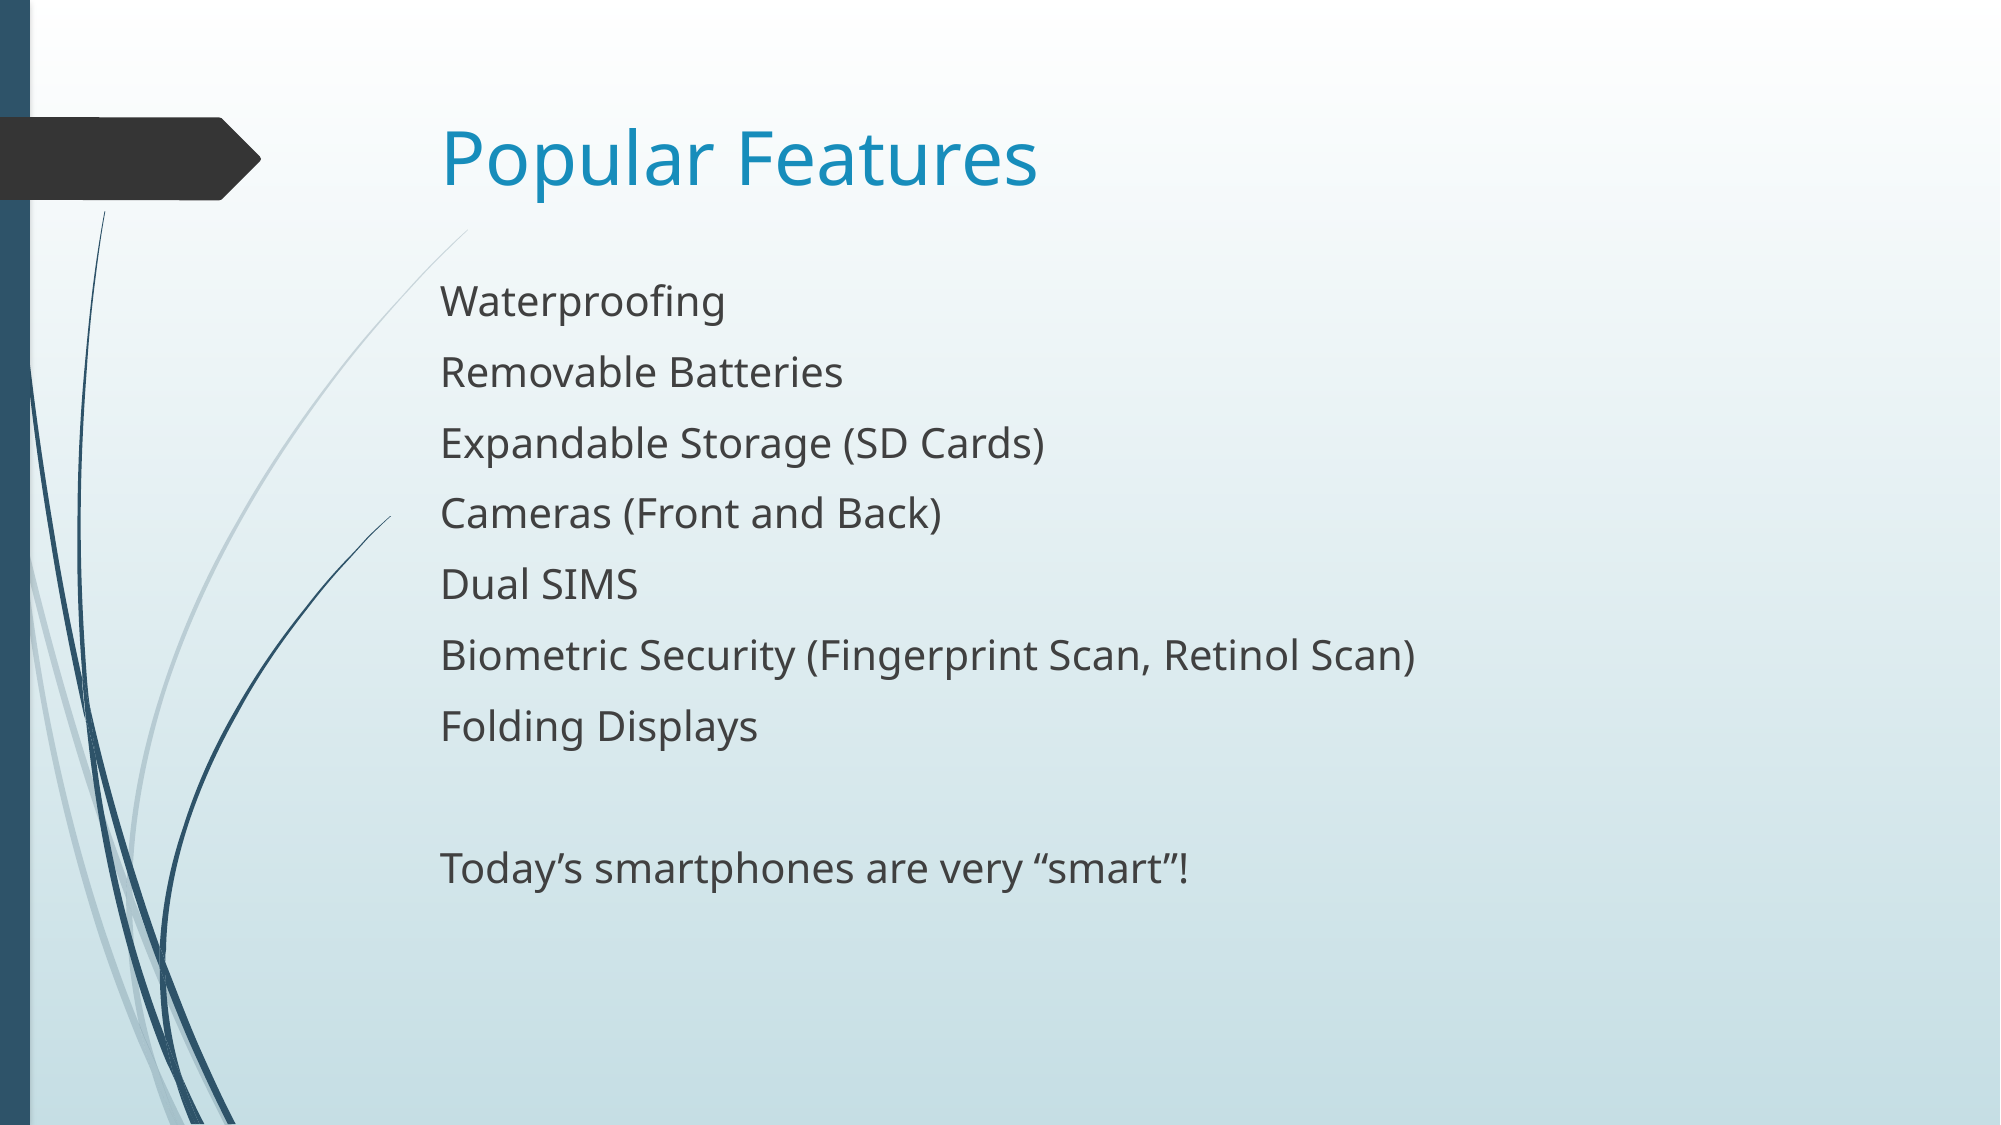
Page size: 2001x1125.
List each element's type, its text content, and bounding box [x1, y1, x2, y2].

title Popular Features [425, 102, 1888, 266]
list Waterproofing Removable Batteries Expandable Storage (SD Cards) Cameras (Front and Back) Dual SIMS Biometric Security (Fingerprint Scan, Retinol Scan) Folding Displays Today’s smartphones are very “smart”! [424, 266, 1888, 910]
